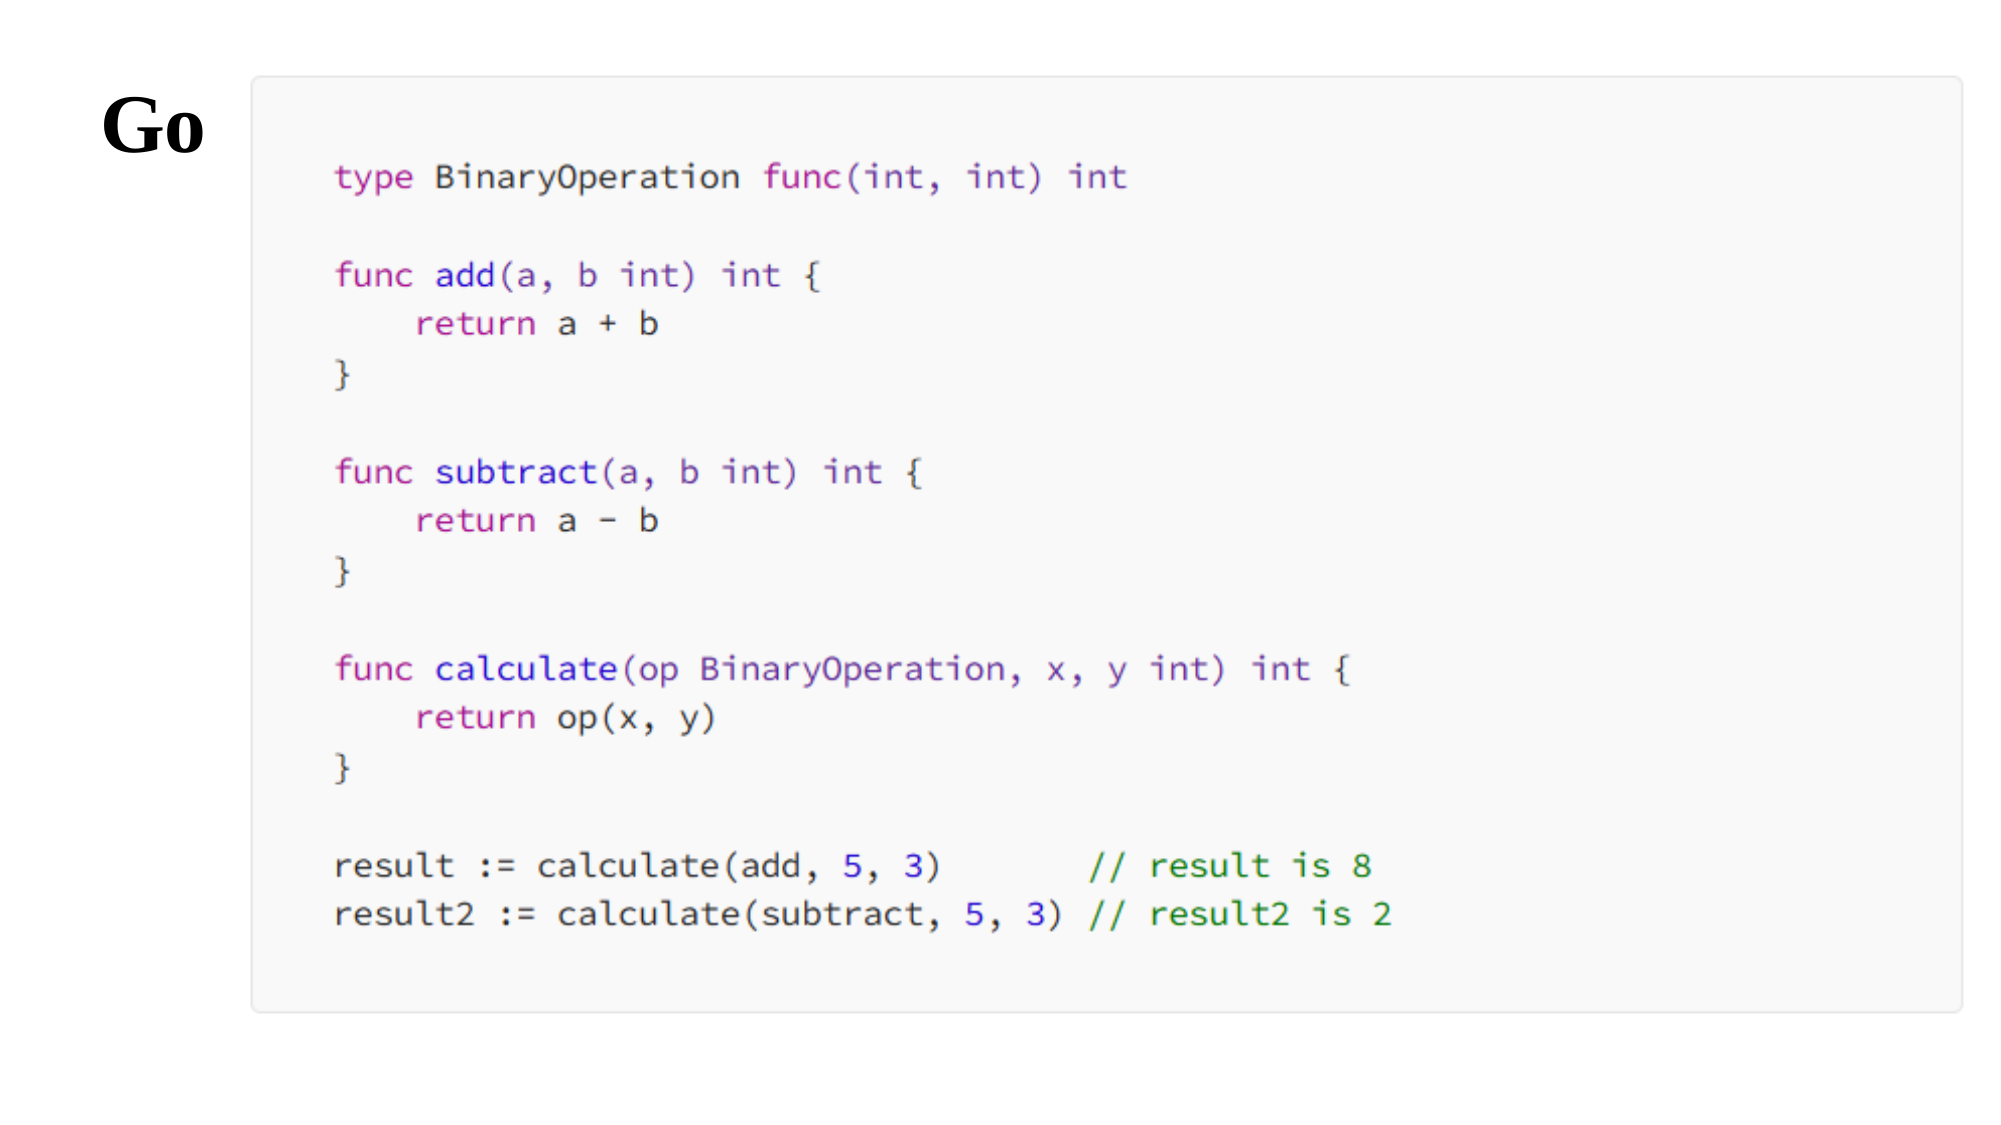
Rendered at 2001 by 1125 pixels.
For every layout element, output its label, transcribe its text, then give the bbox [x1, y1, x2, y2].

picture [237, 56, 2000, 1040]
text_box Go [85, 61, 230, 177]
